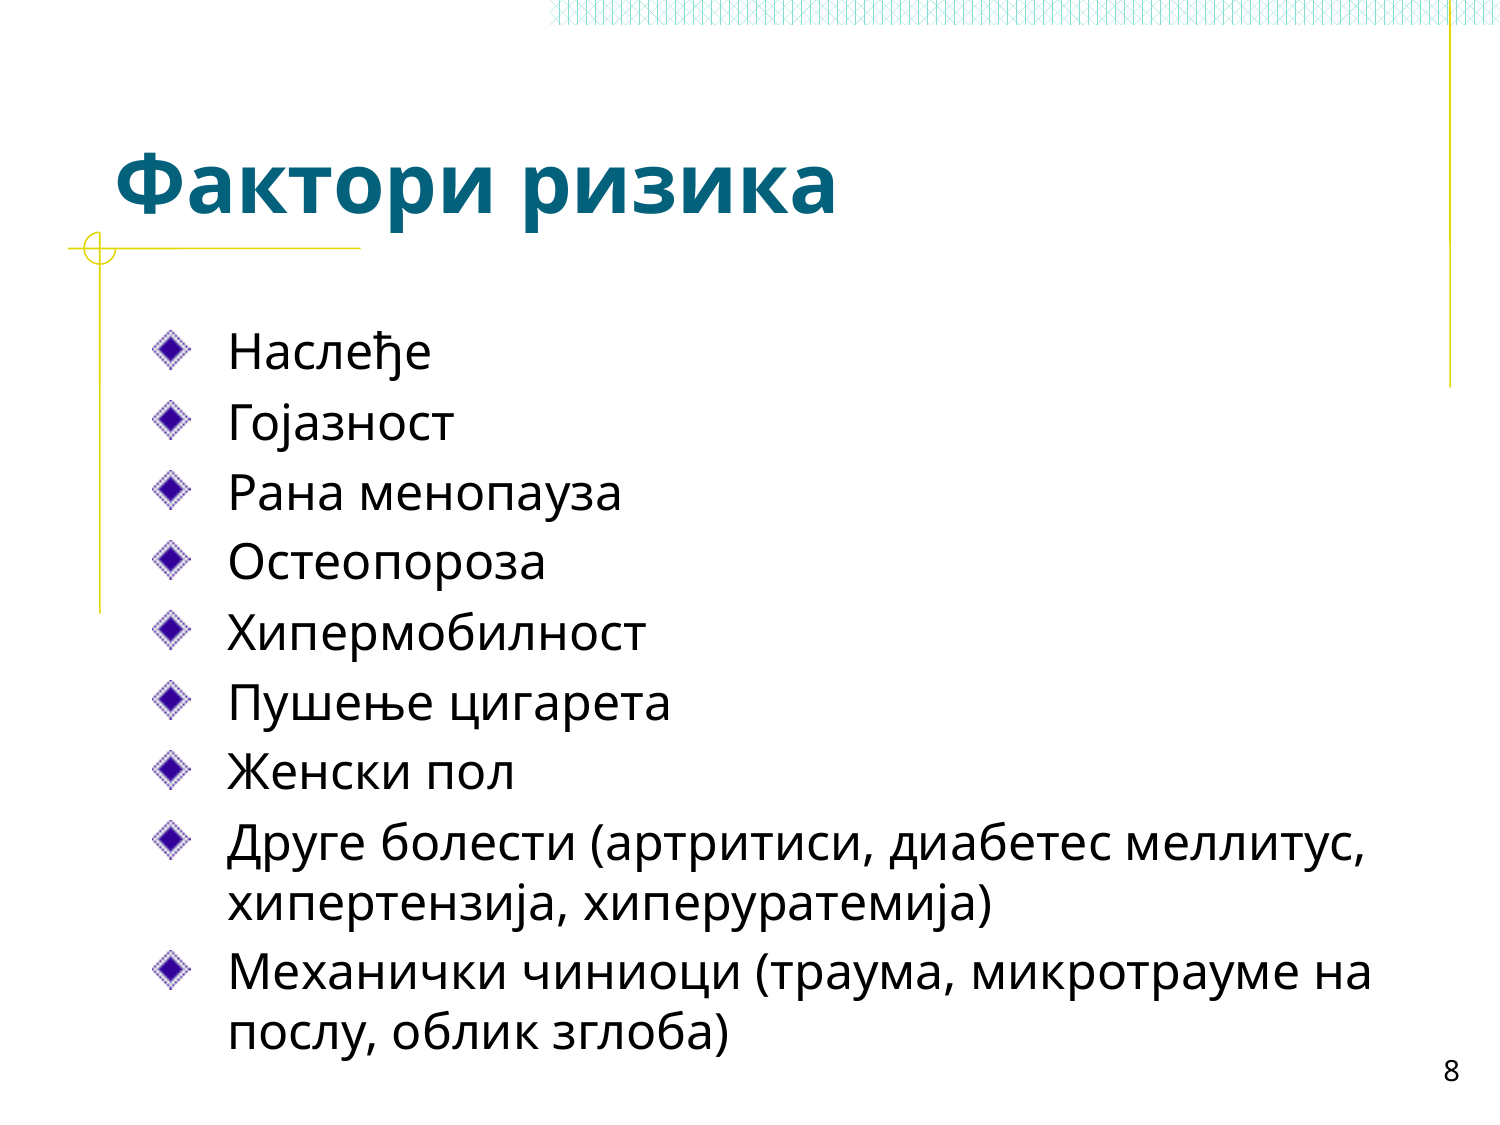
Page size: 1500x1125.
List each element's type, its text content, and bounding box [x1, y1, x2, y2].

picture [152, 400, 191, 440]
picture [152, 750, 191, 790]
picture [152, 680, 191, 720]
picture [152, 950, 191, 990]
picture [152, 820, 191, 860]
list Наслеђе Гојазност Рана менопауза Остеопороза Хипермобилност Пушење цигарета Женски пол Друге болести (артритиси, диабетес меллитус, хипертензија, хиперуратемија) Механички чиниоци (траума, микротрауме на послу, облик зглоба) [137, 312, 1413, 988]
picture [152, 330, 191, 370]
picture [152, 610, 191, 650]
picture [152, 470, 191, 510]
title Фактори ризика [99, 49, 1376, 238]
picture [152, 540, 191, 580]
slide_number 8 [1162, 1025, 1475, 1100]
